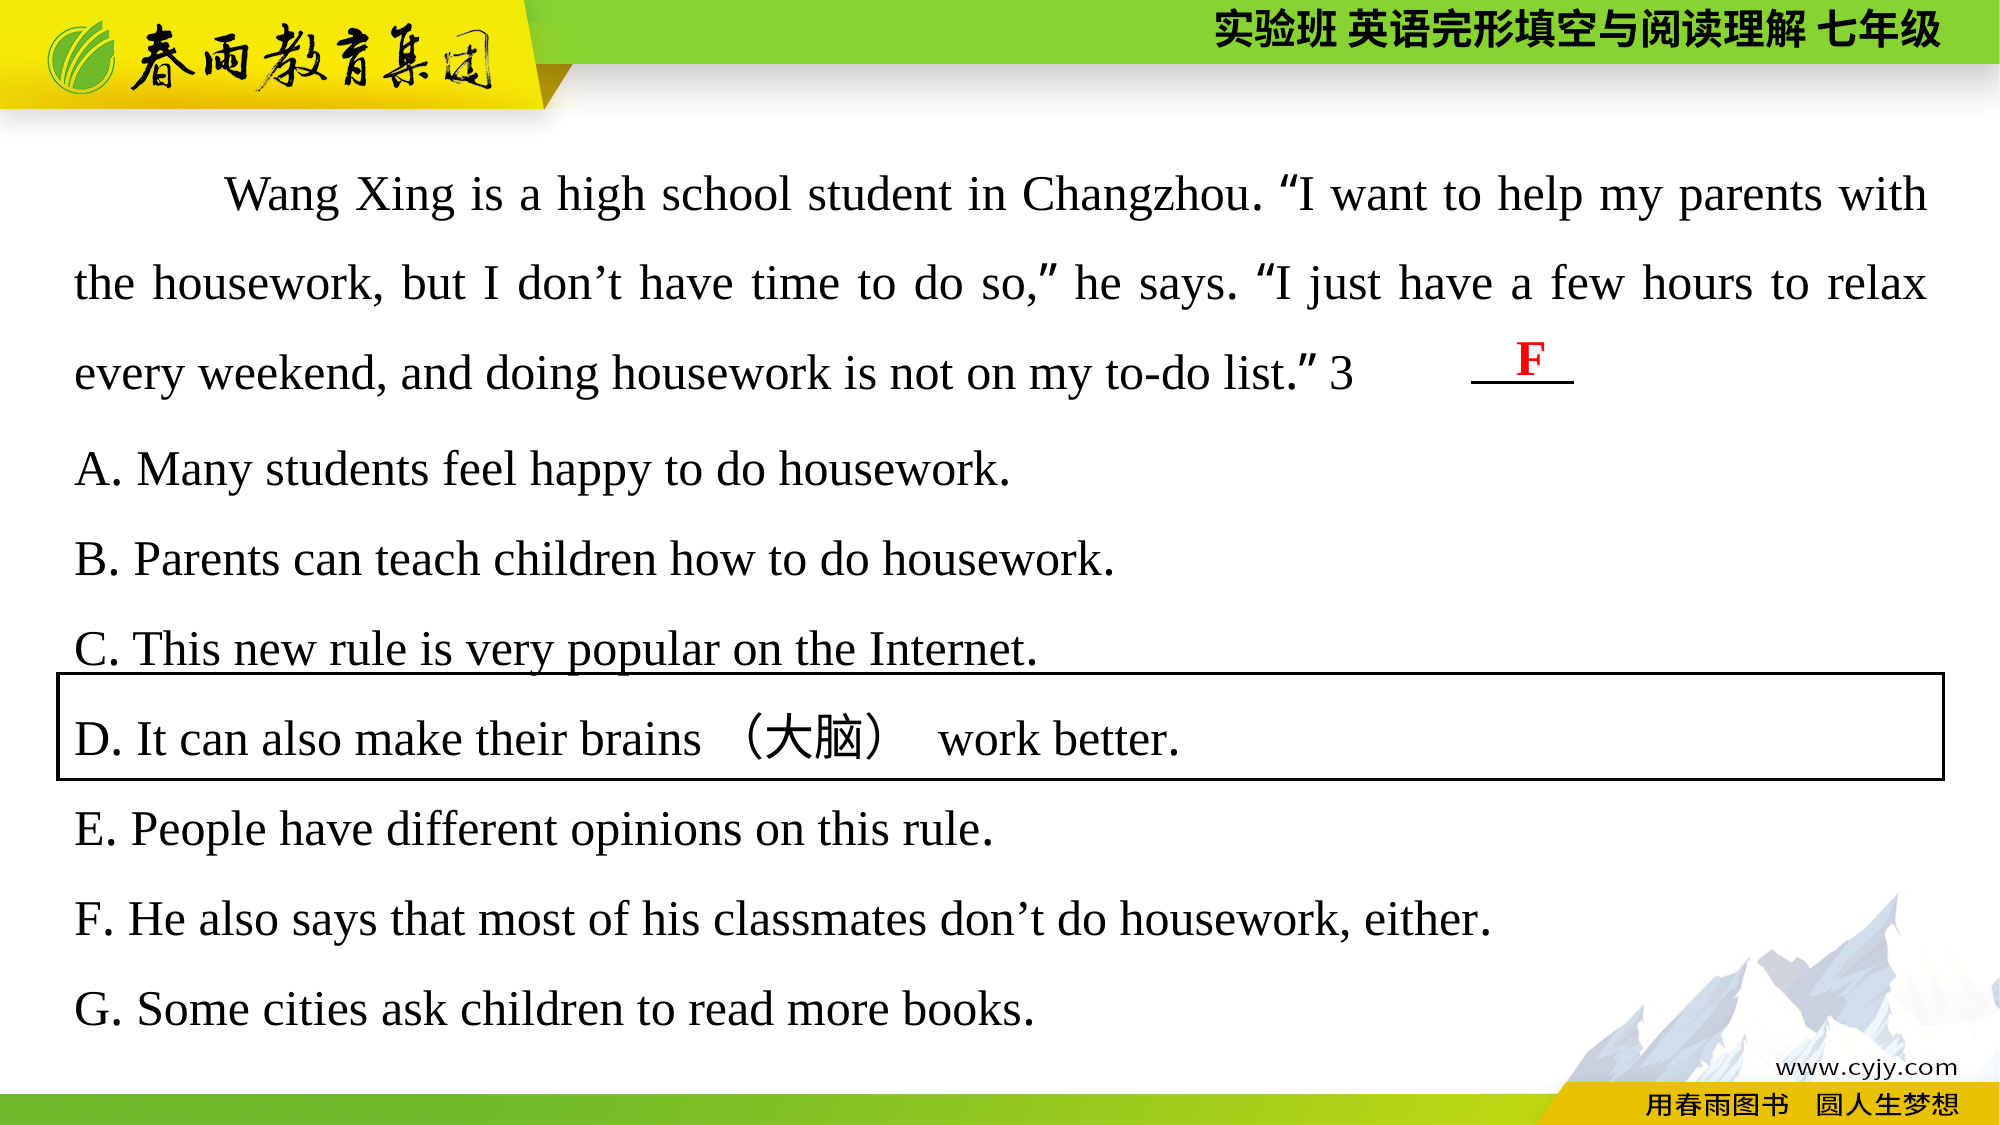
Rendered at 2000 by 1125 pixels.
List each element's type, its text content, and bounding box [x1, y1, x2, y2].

text_box F [1501, 317, 1562, 381]
picture [0, 0, 2000, 1125]
text_box [57, 673, 1944, 780]
text_box A. Many students feel happy to do housework. B. Parents can teach children how to do housework. C. This new rule is very popular on the Internet. D. It can also make their brains（大脑） work better. E. People have different opinions on this rule. F. He also says that most of his classmates don’t do housework, either. G. Some cities ask children to read more books. [59, 397, 1944, 673]
text_box A. Many students feel happy to do housework. B. Parents can teach children how to do housework. C. This new rule is very popular on the Internet. D. It can also make their brains（大脑） work better. E. People have different opinions on this rule. F. He also says that most of his classmates don’t do housework, either. G. Some cities ask children to read more books. [59, 780, 1944, 1043]
list Wang Xing is a high school student in Changzhou. “I want to help my parents with the housework, but I don’t have time to do so,” he says. “I just have a few hours to relax every weekend, and doing housework is not on my to-do list.” 3 [59, 122, 1944, 397]
